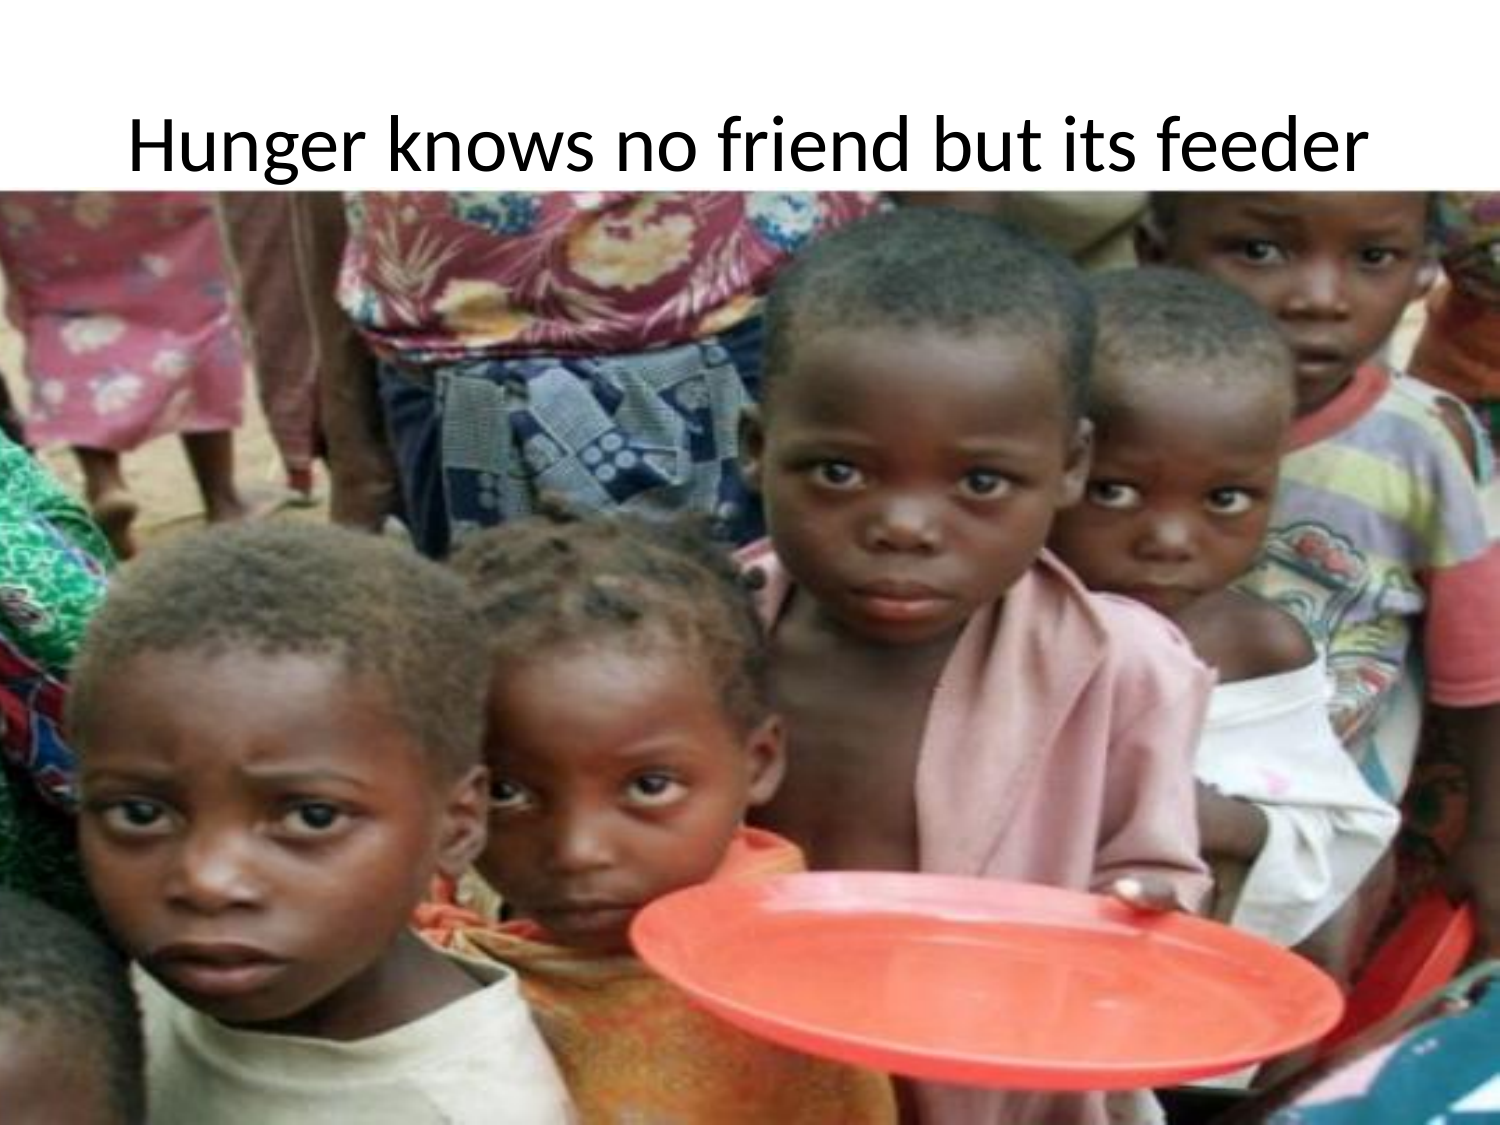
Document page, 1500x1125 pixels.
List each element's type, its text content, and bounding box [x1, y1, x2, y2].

picture [0, 187, 1500, 1125]
title Hunger knows no friend but its feeder [75, 45, 1425, 185]
